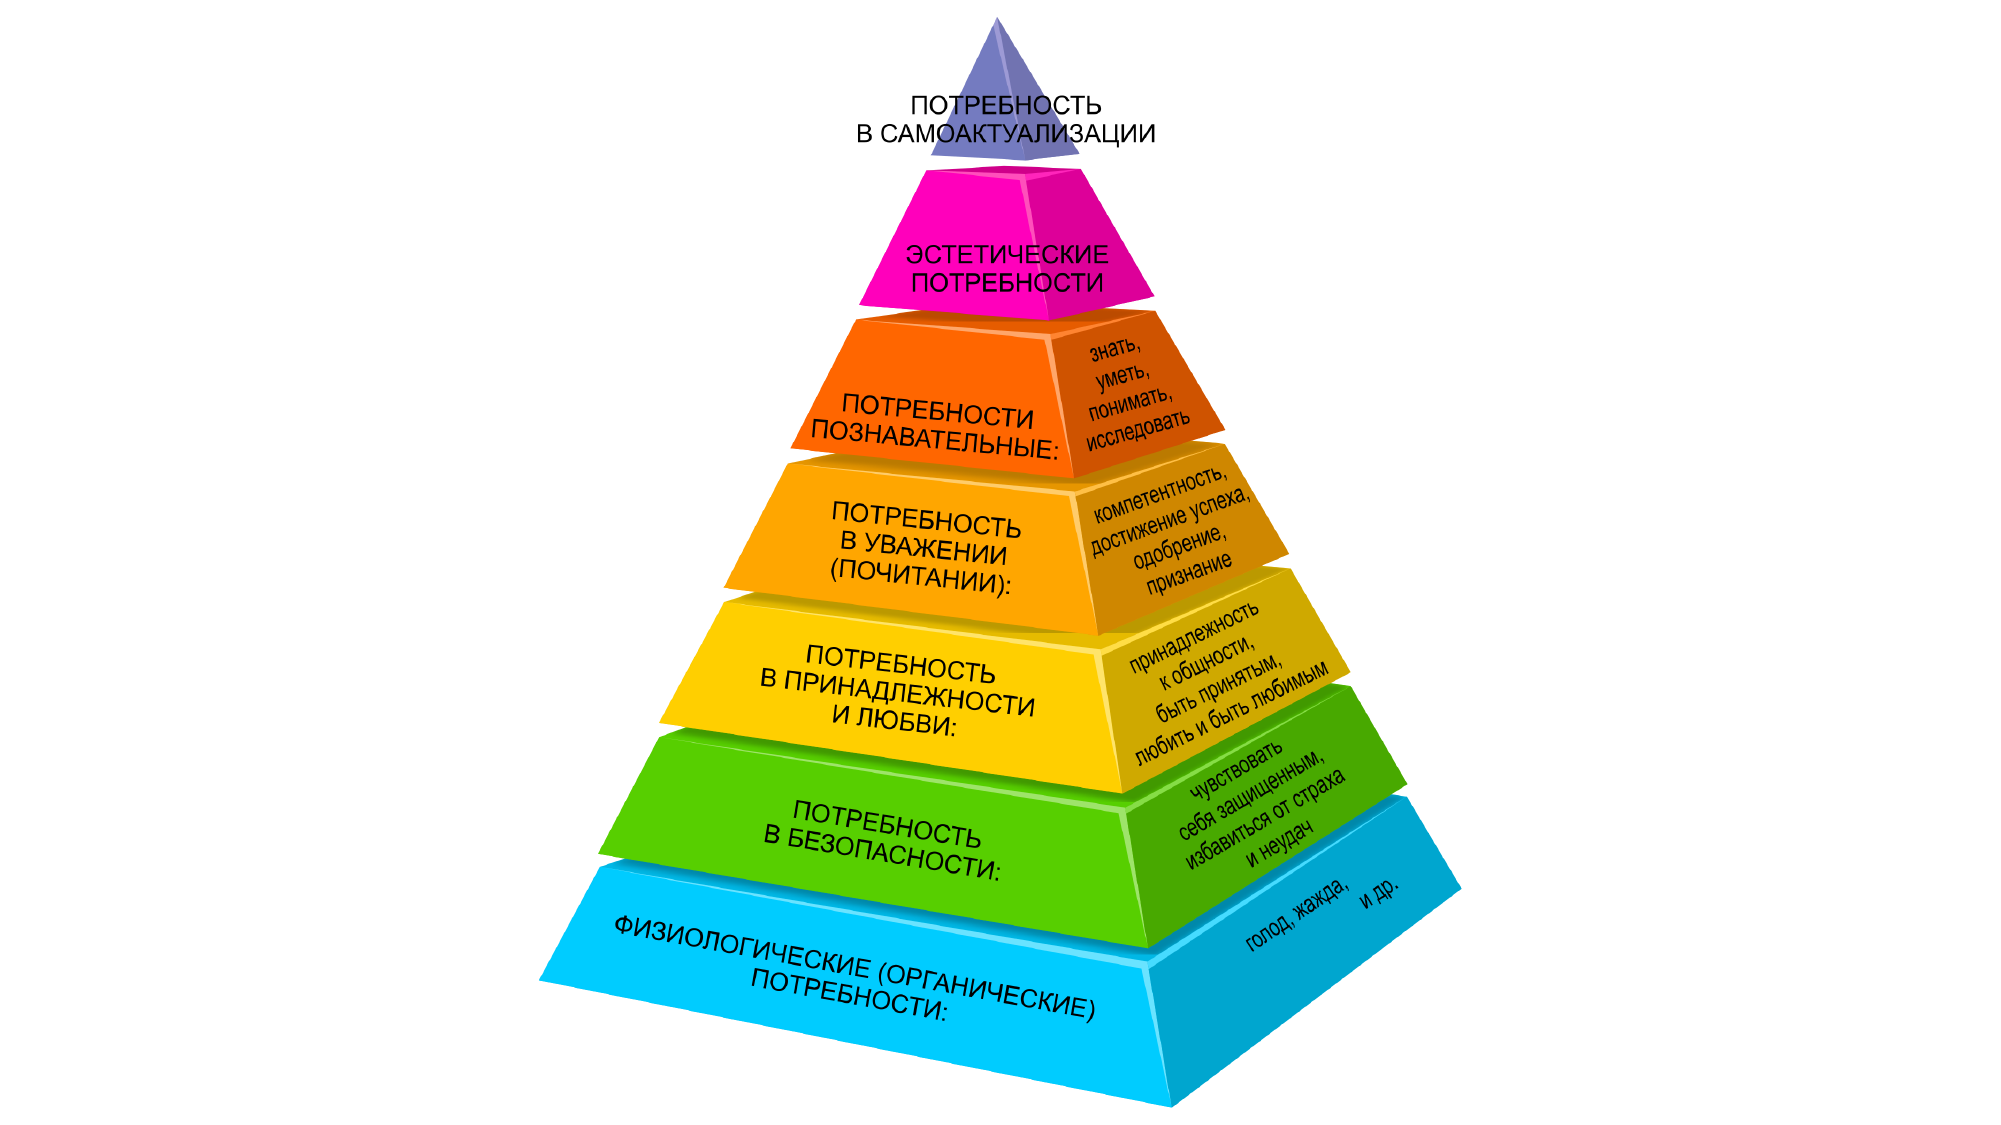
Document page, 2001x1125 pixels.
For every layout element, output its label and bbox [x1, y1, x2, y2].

picture [465, 0, 1535, 1125]
